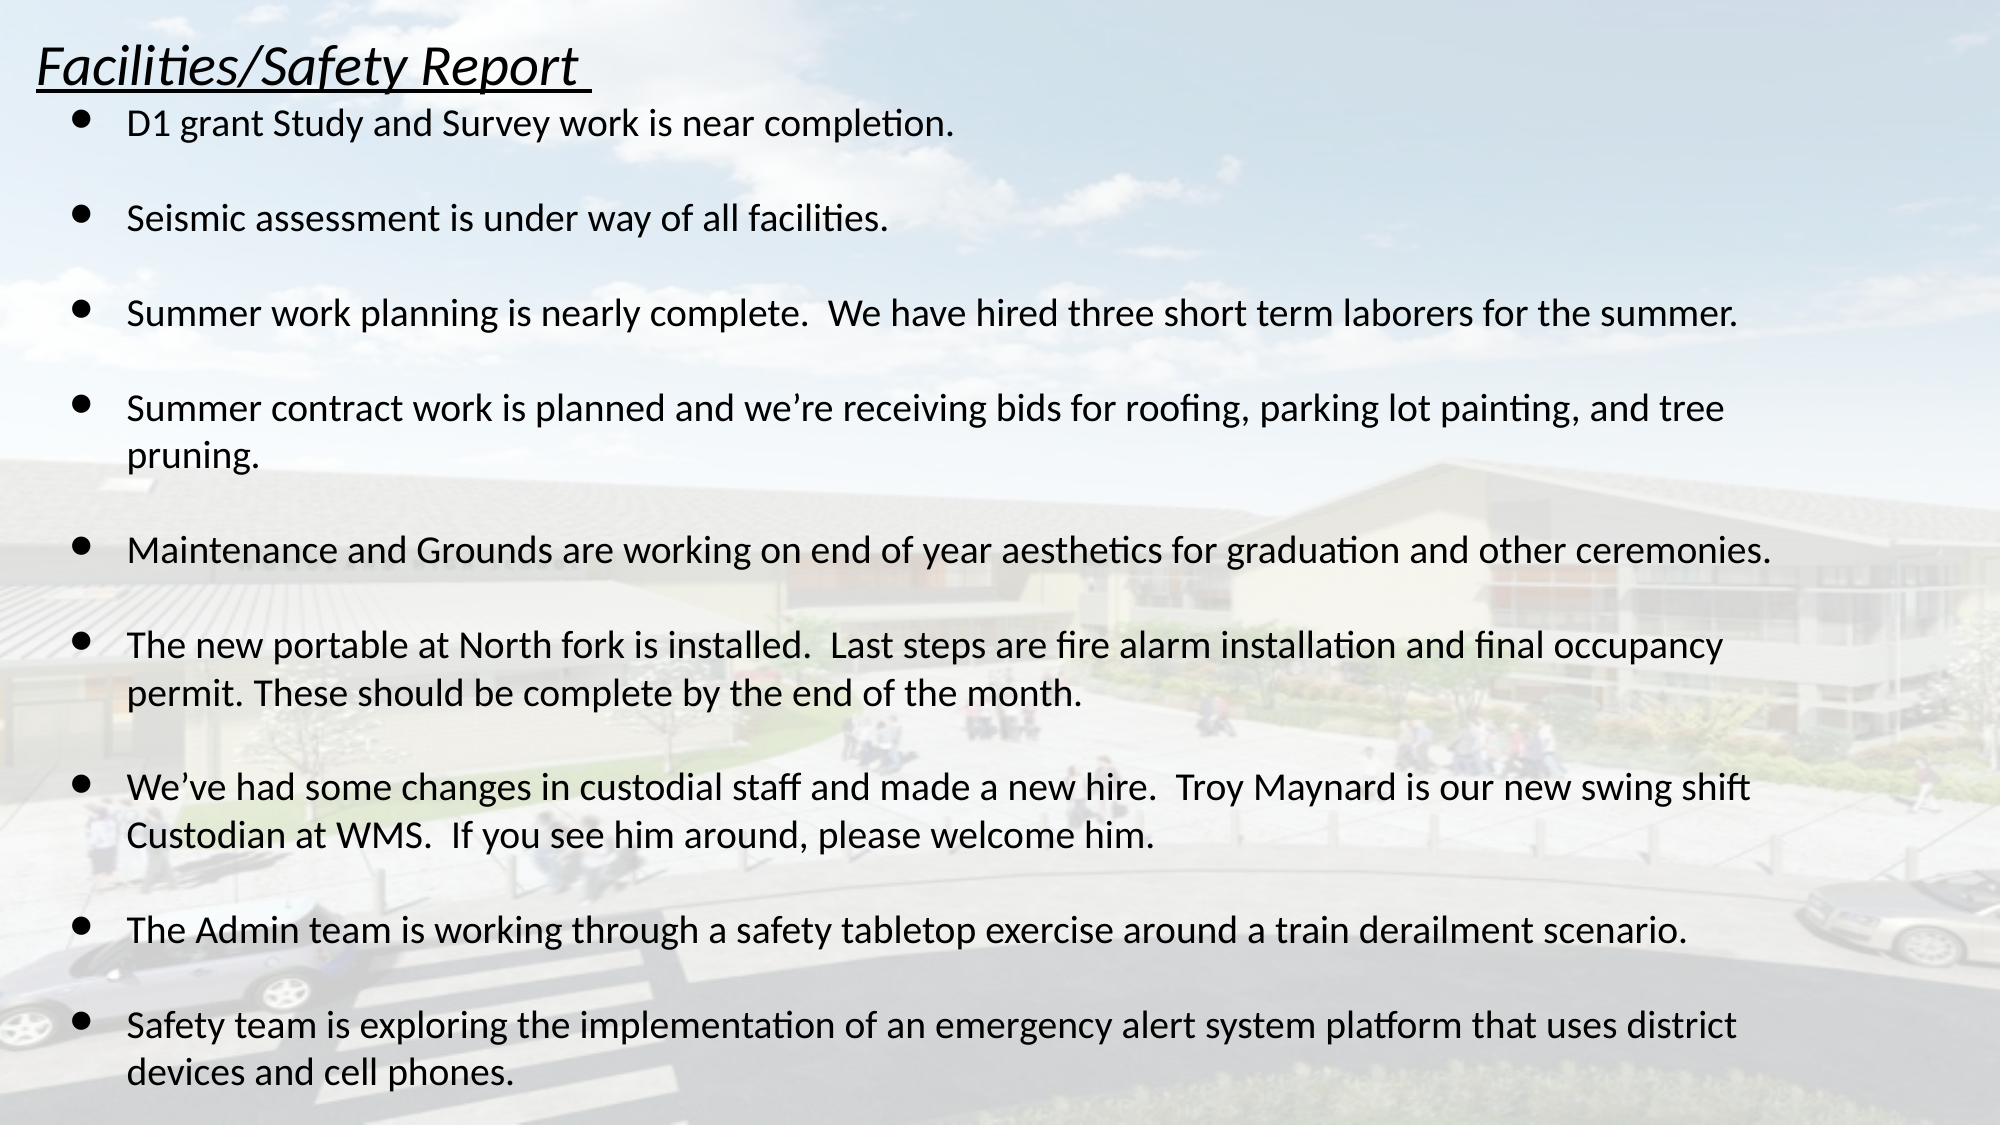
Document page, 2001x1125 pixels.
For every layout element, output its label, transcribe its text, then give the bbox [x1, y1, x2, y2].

title Facilities/Safety Report [21, 21, 1747, 112]
text_box D1 grant Study and Survey work is near completion. Seismic assessment is under way of all facilities. Summer work planning is nearly complete. We have hired three short term laborers for the summer. Summer contract work is planned and we’re receiving bids for roofing, parking lot painting, and tree pruning. Maintenance and Grounds are working on end of year aesthetics for graduation and other ceremonies. The new portable at North fork is installed. Last steps are fire alarm installation and final occupancy permit. These should be complete by the end of the month. We’ve had some changes in custodial staff and made a new hire. Troy Maynard is our new swing shift Custodian at WMS. If you see him around, please welcome him. The Admin team is working through a safety tabletop exercise around a train derailment scenario. Safety team is exploring the implementation of an emergency alert system platform that uses district devices and cell phones. [36, 89, 1848, 1125]
